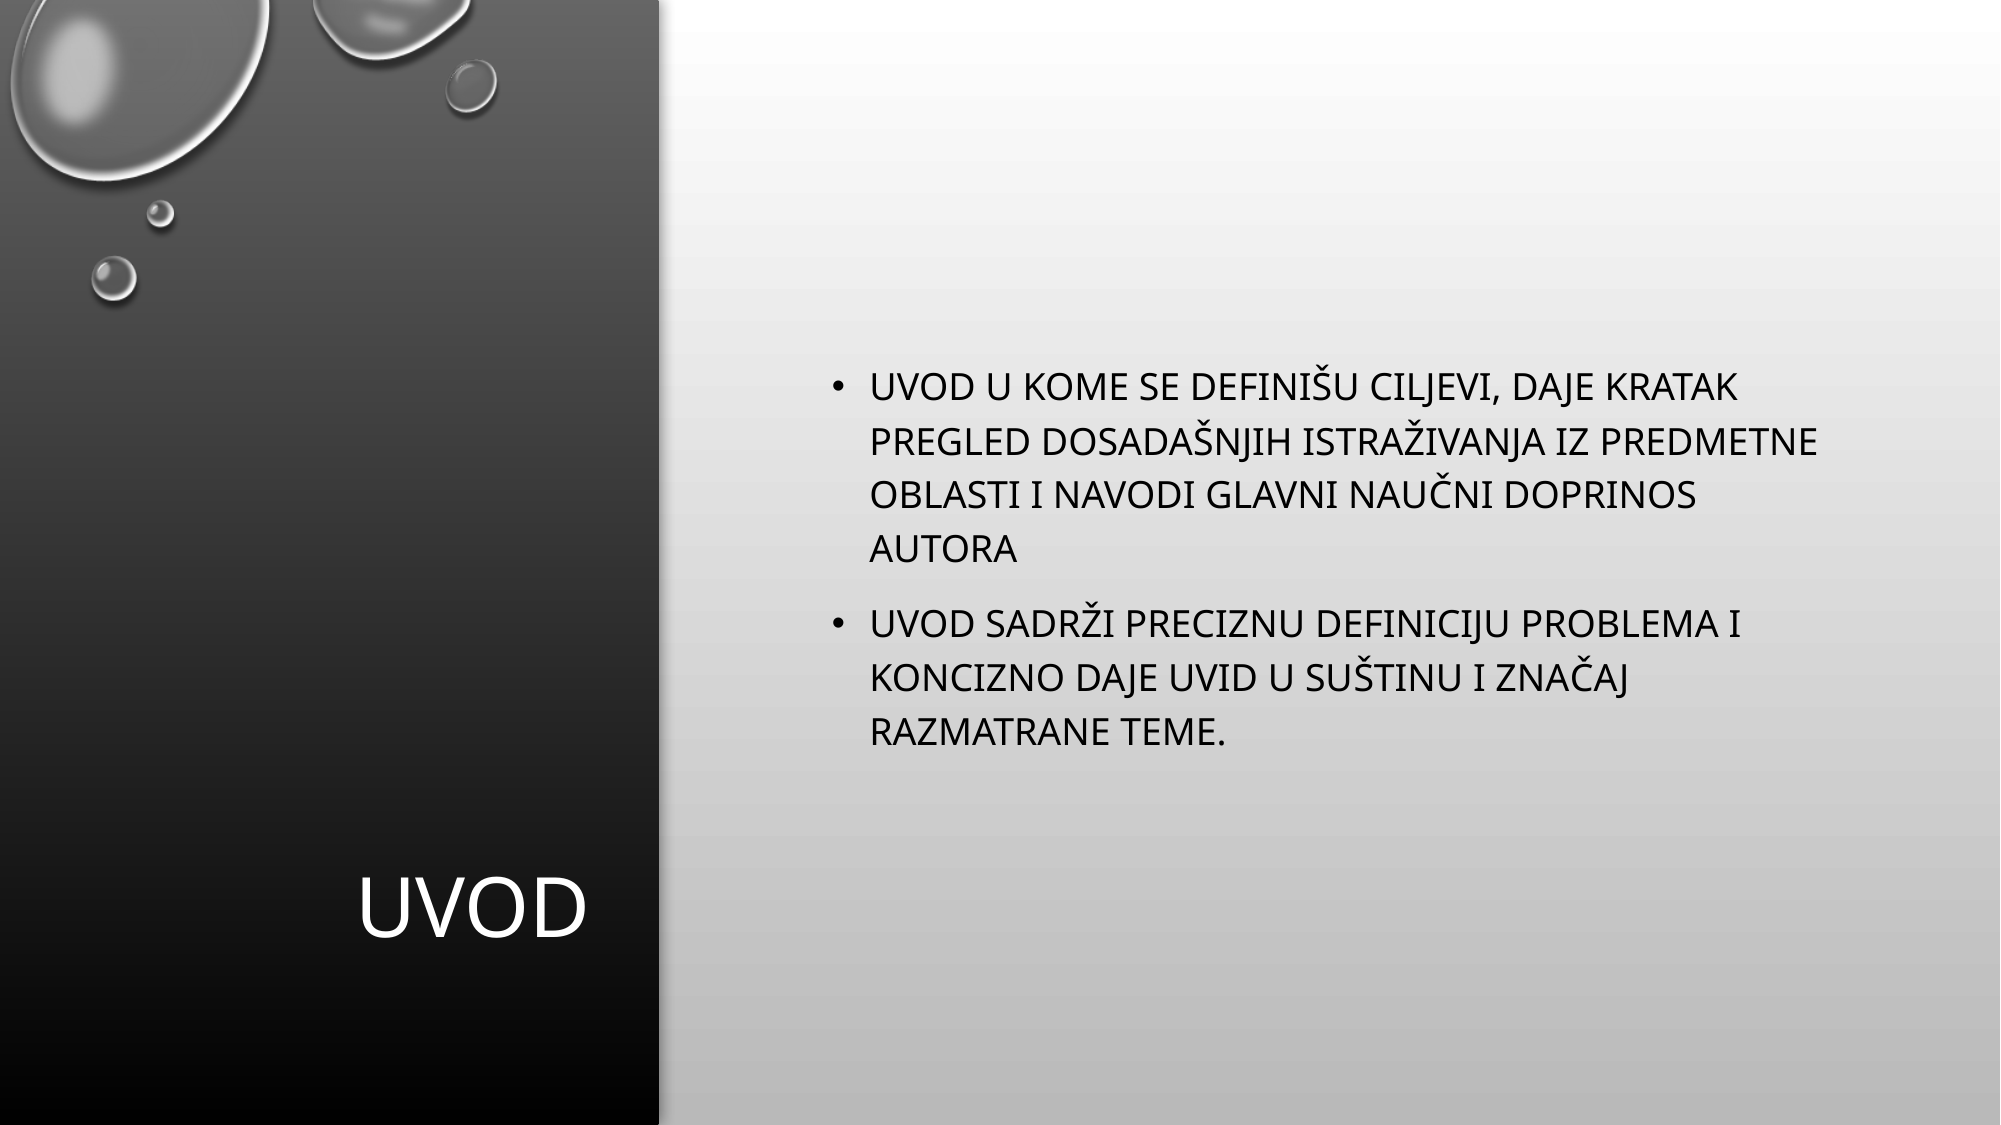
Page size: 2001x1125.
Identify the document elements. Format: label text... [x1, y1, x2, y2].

list Uvod u kome se definišu ciljevi, daje kratak pregled dosadašnjih istraživanja iz predmetne oblasti i navodi glavni naučni doprinos autora Uvod sadrži preciznu definiciju problema i koncizno daje uvid u suštinu i značaj razmatrane teme. [816, 157, 1842, 950]
text_box [671, 0, 2000, 1125]
text_box [0, 0, 660, 1125]
title Uvod [157, 157, 606, 964]
picture [0, 0, 546, 361]
